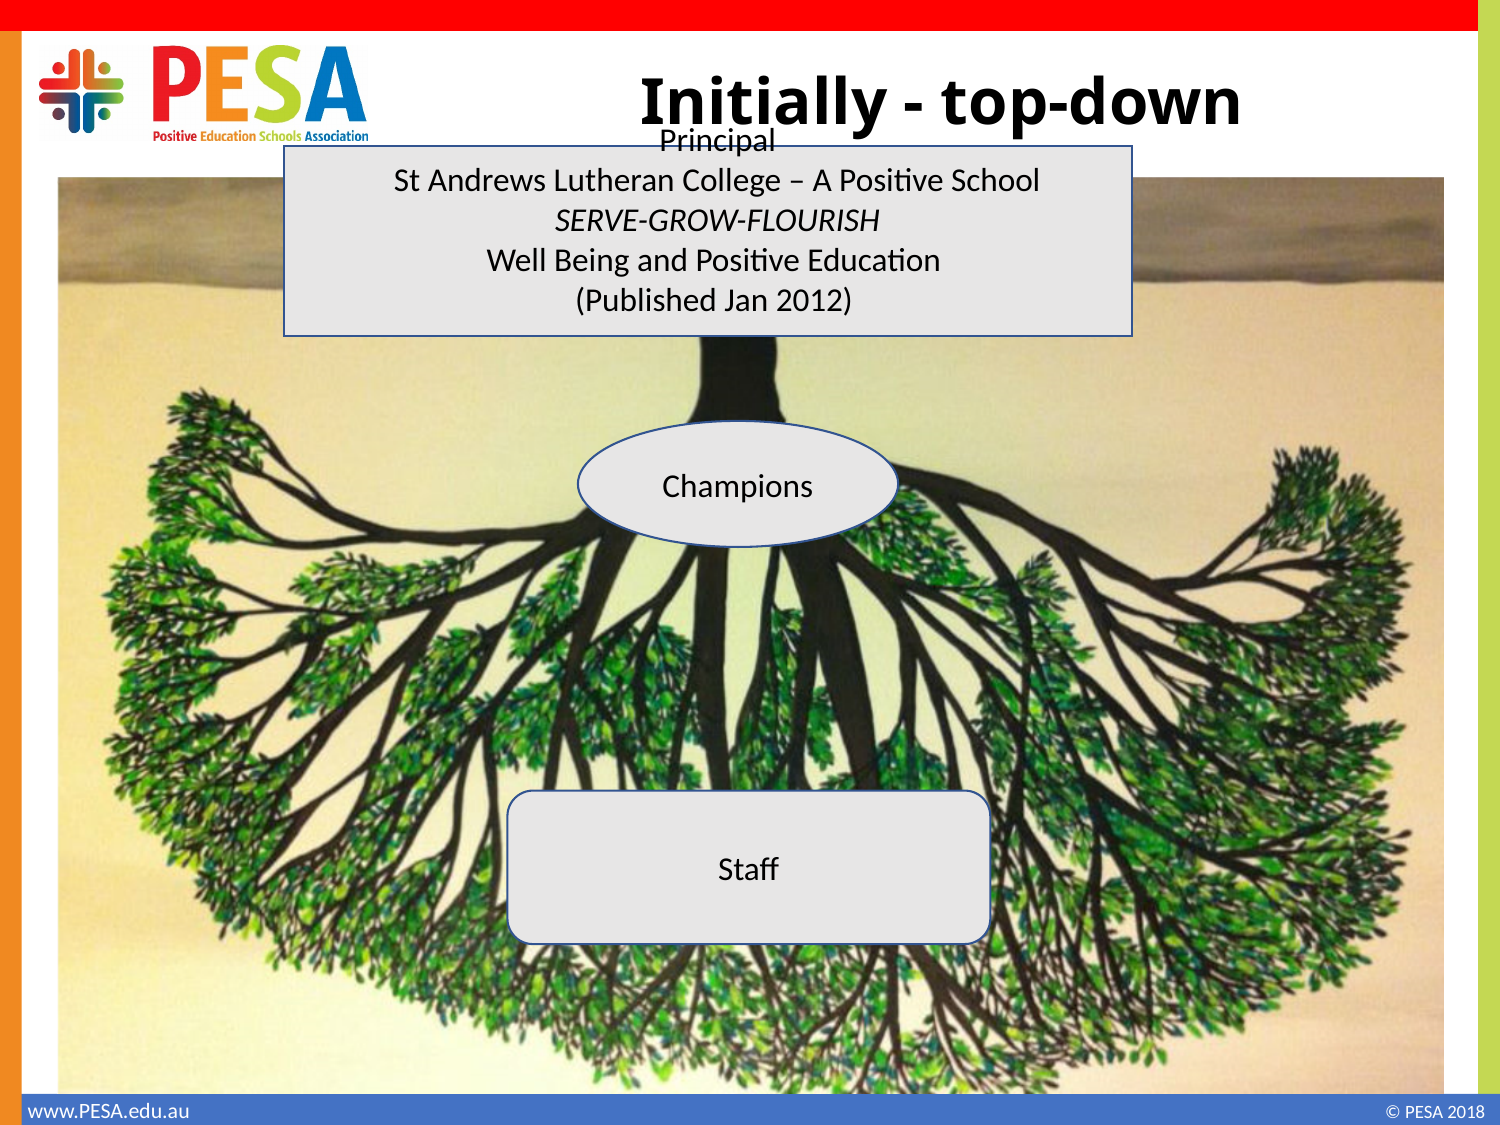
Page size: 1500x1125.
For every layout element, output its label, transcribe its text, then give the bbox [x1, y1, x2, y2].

text_box [0, 0, 1477, 32]
text_box Principal St Andrews Lutheran College – A Positive School SERVE-GROW-FLOURISH Well Being and Positive Education (Published Jan 2012) [283, 145, 1133, 176]
text_box [1477, 0, 1500, 1093]
picture [39, 45, 368, 141]
text_box Initially - top-down [487, 59, 1397, 146]
text_box www.PESA.edu.au © PESA 2018 [23, 1093, 1500, 1125]
text_box [0, 30, 23, 1125]
picture [56, 176, 1444, 1094]
